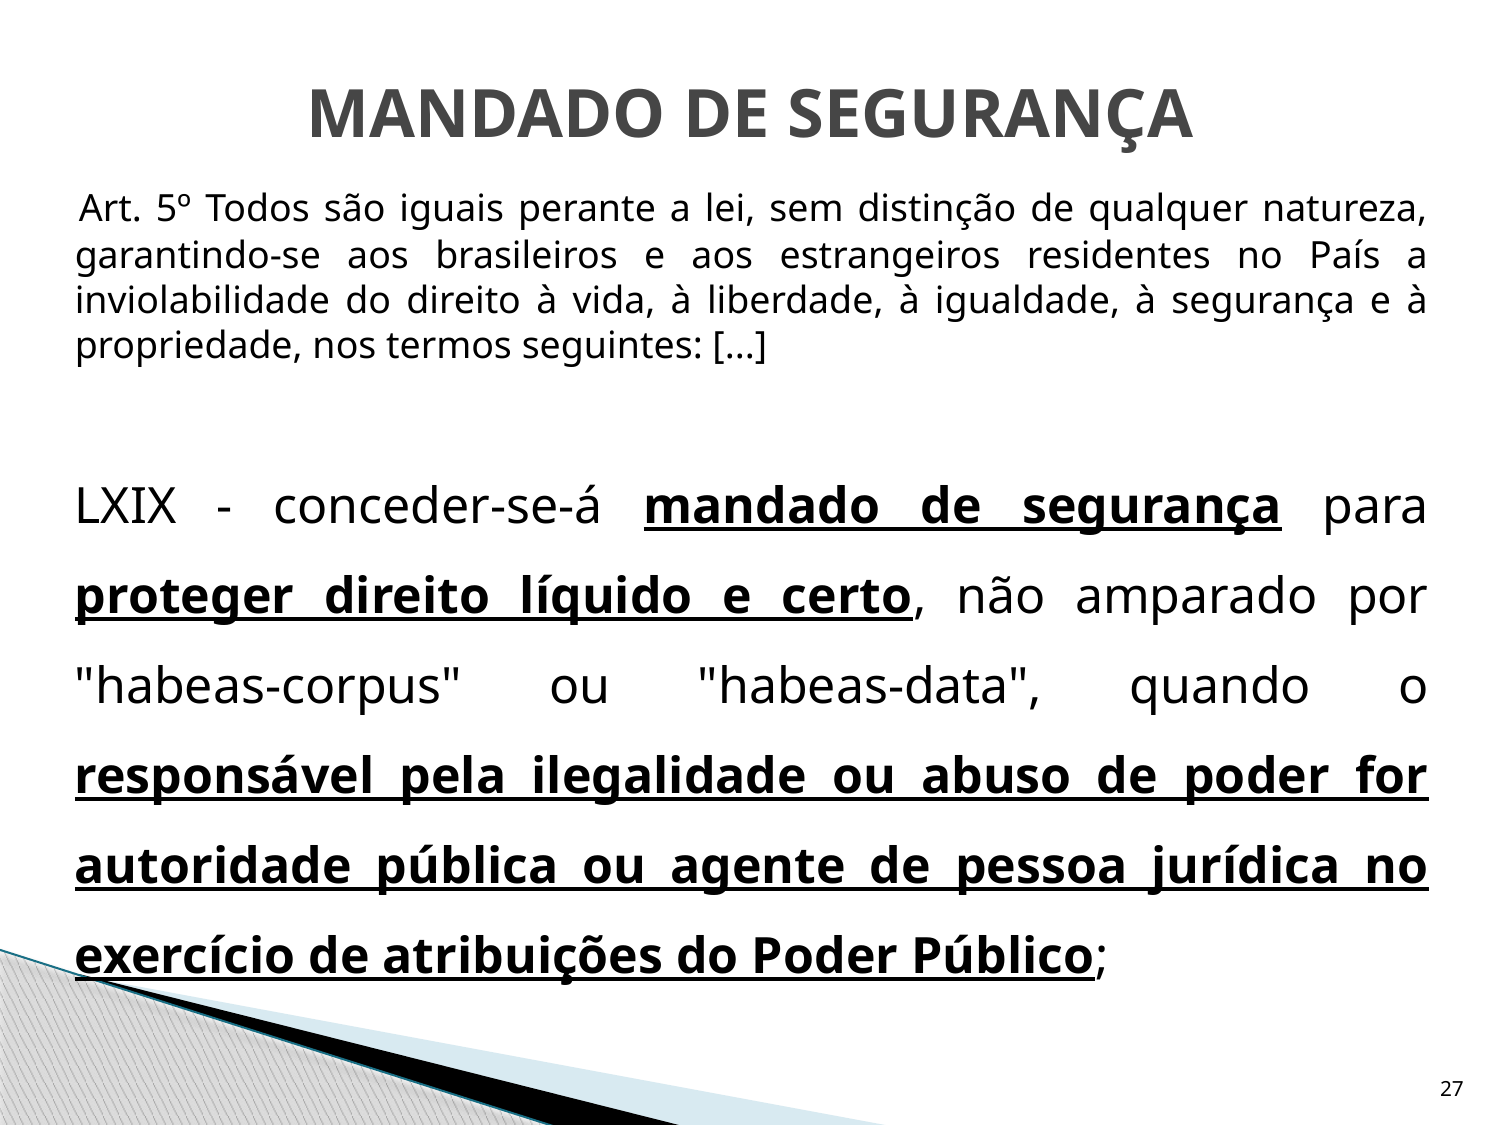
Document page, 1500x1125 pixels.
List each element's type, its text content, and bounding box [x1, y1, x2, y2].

slide_number 27 [1418, 1051, 1479, 1112]
title MANDADO DE SEGURANÇA [0, 23, 1500, 200]
list Art. 5º Todos são iguais perante a lei, sem distinção de qualquer natureza, garantindo-se aos brasileiros e aos estrangeiros residentes no País a inviolabilidade do direito à vida, à liberdade, à igualdade, à segurança e à propriedade, nos termos seguintes: [...] LXIX - conceder-se-á mandado de segurança para proteger direito líquido e certo, não amparado por "habeas-corpus" ou "habeas-data", quando o responsável pela ilegalidade ou abuso de poder for autoridade pública ou agente de pessoa jurídica no exercício de atribuições do Poder Público; [0, 164, 1444, 1090]
